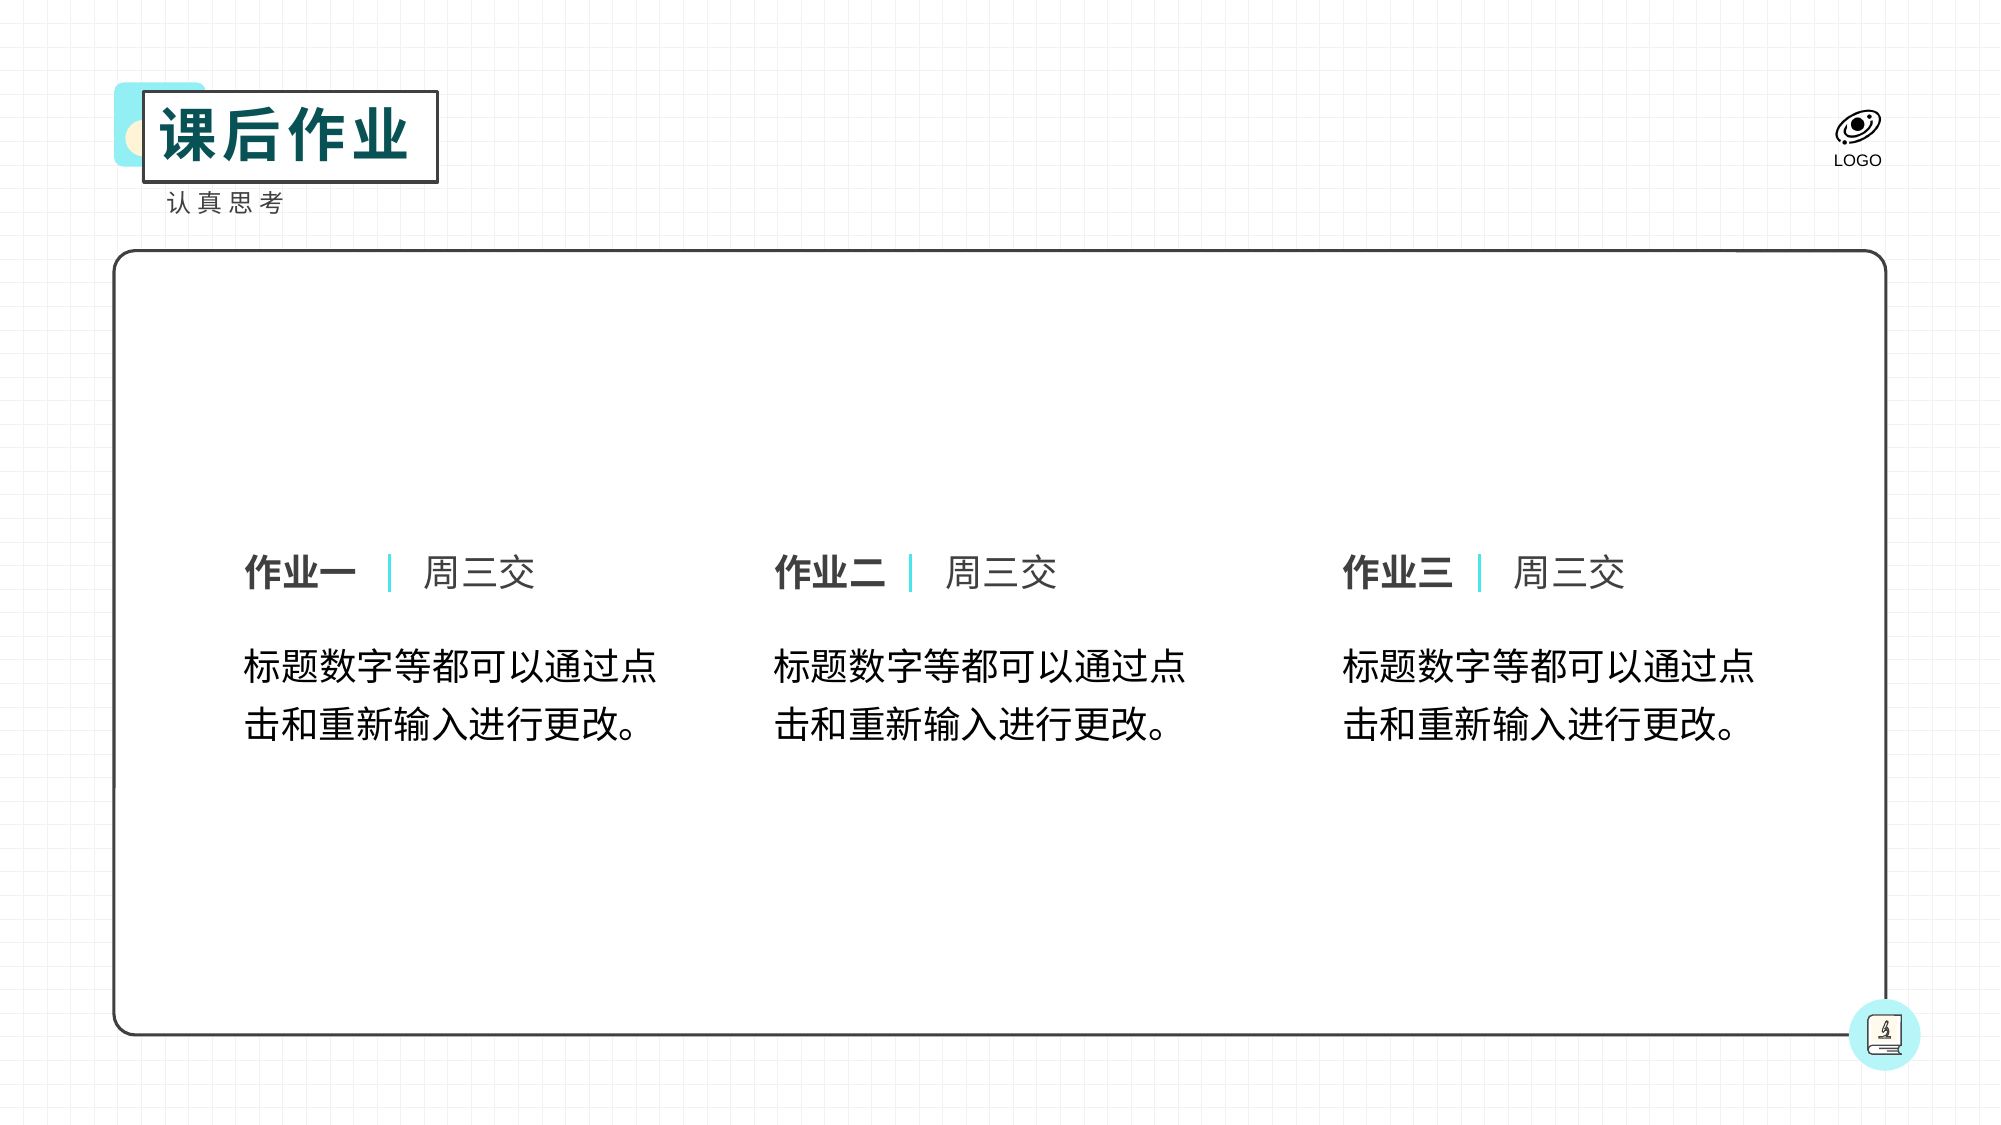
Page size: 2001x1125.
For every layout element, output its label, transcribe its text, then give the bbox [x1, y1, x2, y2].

text_box 作业一 [230, 541, 373, 602]
text_box 作业三 [1328, 541, 1471, 602]
text_box 周三交 [1499, 541, 1642, 602]
list 课后作业 [142, 90, 439, 184]
text_box 标题数字等都可以通过点击和重新输入进行更改。 [229, 621, 673, 754]
text_box 周三交 [930, 541, 1073, 602]
text_box 标题数字等都可以通过点击和重新输入进行更改。 [758, 621, 1202, 754]
text_box 周三交 [409, 541, 552, 602]
picture [1831, 100, 1885, 154]
text_box 标题数字等都可以通过点击和重新输入进行更改。 [1327, 621, 1771, 754]
text_box 作业二 [759, 541, 902, 602]
list 认真思考 [151, 184, 308, 275]
